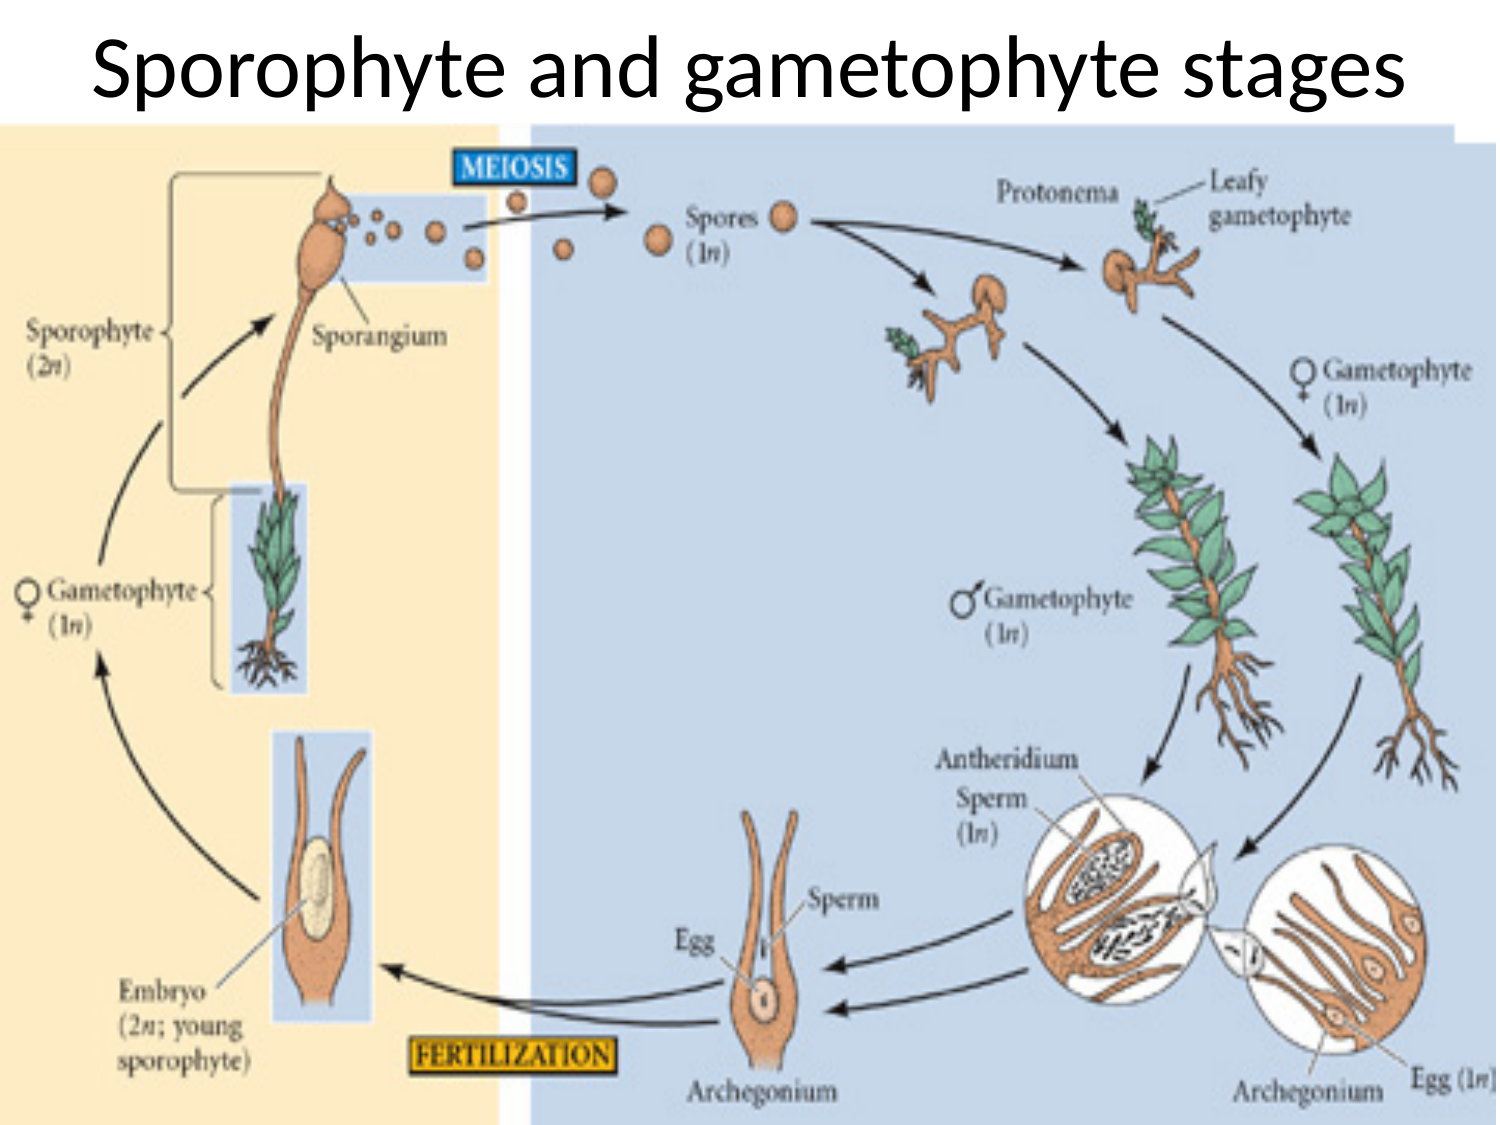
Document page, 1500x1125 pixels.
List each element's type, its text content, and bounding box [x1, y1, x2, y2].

title Sporophyte and gametophyte stages [75, 0, 1425, 121]
picture [0, 122, 1497, 1125]
